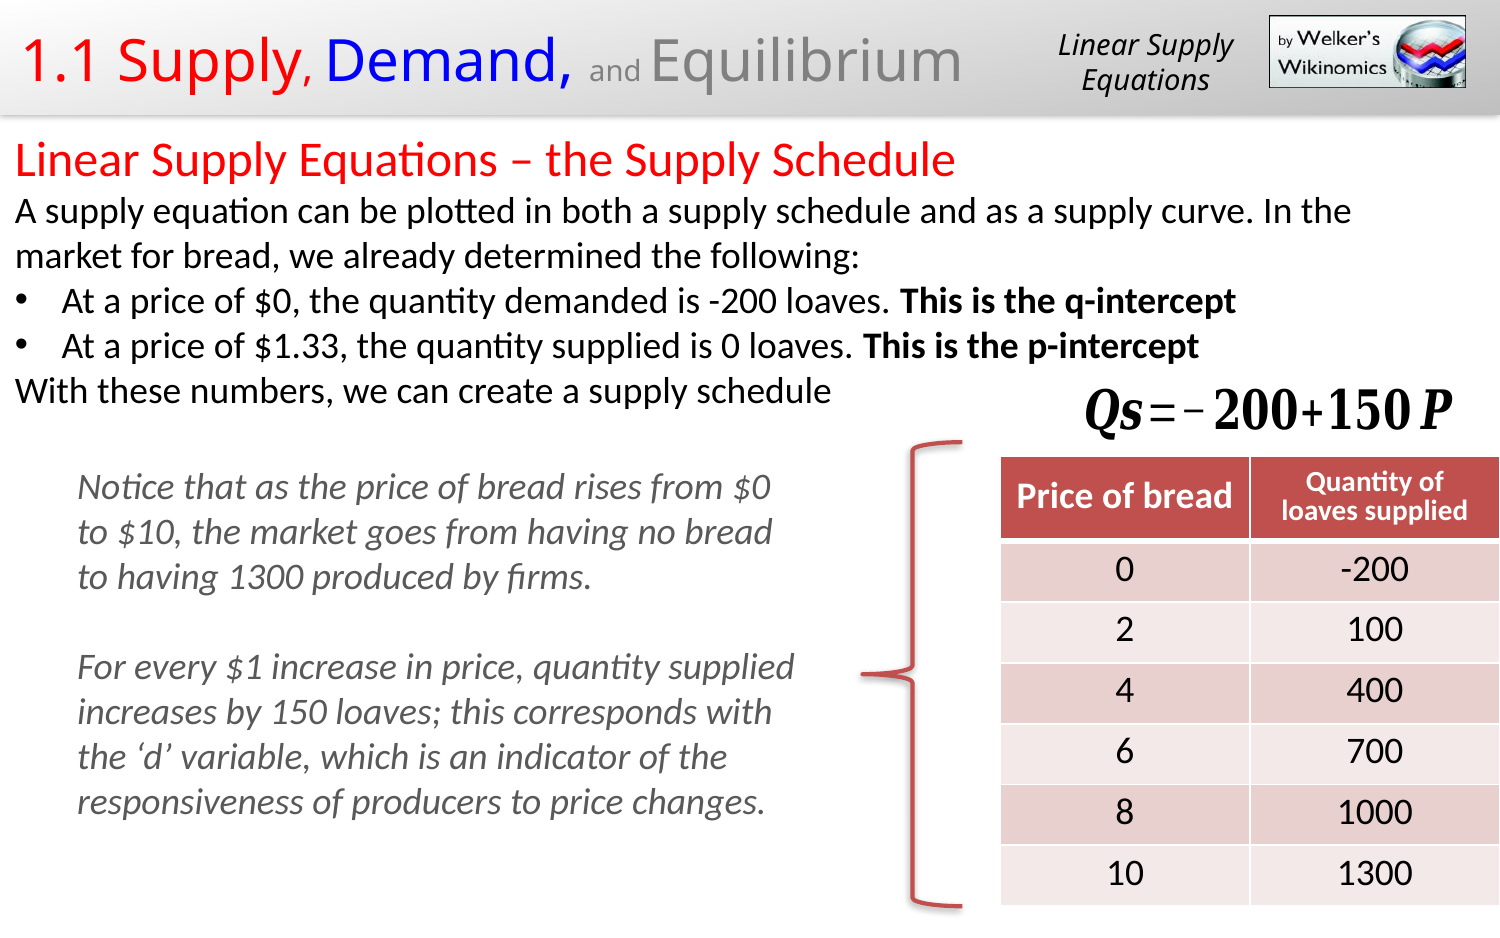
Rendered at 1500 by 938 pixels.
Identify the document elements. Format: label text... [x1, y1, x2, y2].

text_box Linear Supply Equations – the Supply Schedule A supply equation can be plotted in both a supply schedule and as a supply curve. In the market for bread, we already determined the following: At a price of $0, the quantity demanded is -200 loaves. This is the q-intercept At a price of $1.33, the quantity supplied is 0 loaves. This is the p-intercept With these numbers, we can create a supply schedule [0, 123, 1466, 419]
table_cell 700 [1251, 725, 1499, 784]
table_header Price of bread [1001, 457, 1249, 538]
table_cell 100 [1251, 603, 1499, 662]
table_cell 400 [1251, 664, 1499, 723]
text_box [0, 0, 1500, 115]
table_cell 1000 [1251, 785, 1499, 844]
table_header Quantity of loaves supplied [1251, 457, 1499, 538]
table_cell 4 [1001, 664, 1249, 723]
table_cell 8 [1001, 785, 1249, 844]
table_cell 10 [1001, 846, 1249, 905]
table_cell 1300 [1251, 846, 1499, 905]
table_cell 0 [1001, 544, 1249, 601]
text_box Notice that as the price of bread rises from $0 to $10, the market goes from having no bread to having 1300 produced by firms. For every $1 increase in price, quantity supplied increases by 150 loaves; this corresponds with the ‘d’ variable, which is an indicator of the responsiveness of producers to price changes. [62, 454, 813, 830]
table_cell 2 [1001, 603, 1249, 662]
text_box [860, 440, 963, 909]
table_cell 6 [1001, 725, 1249, 784]
table_cell -200 [1251, 544, 1499, 601]
